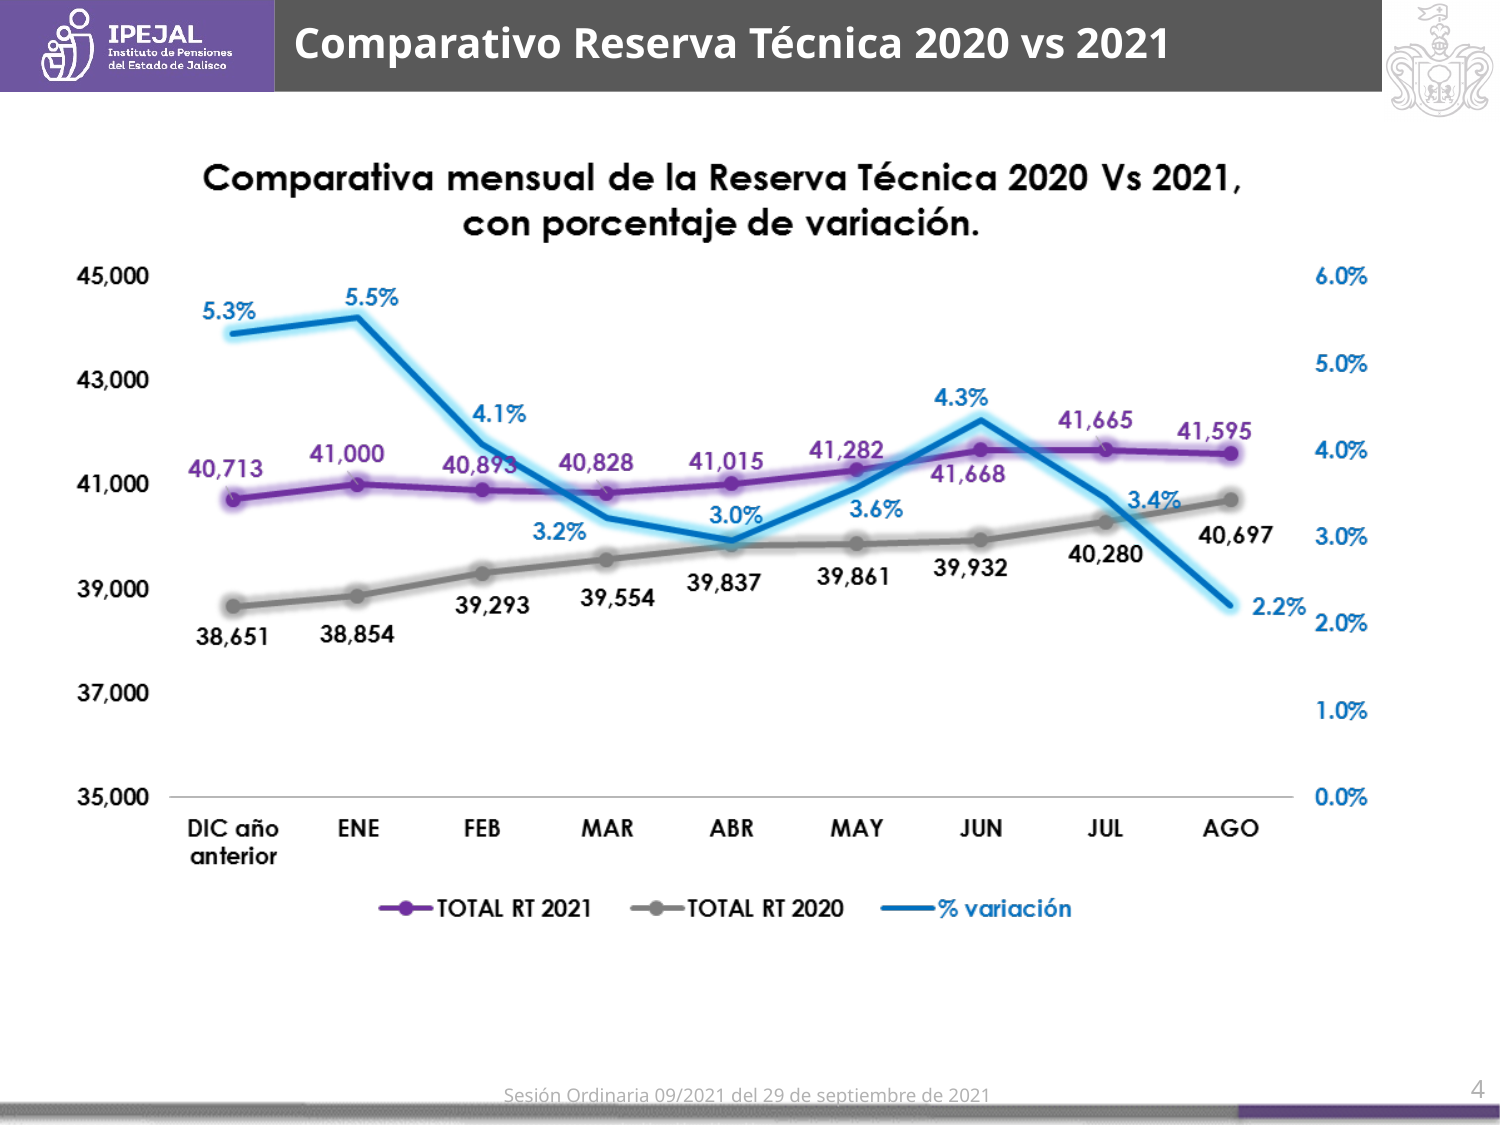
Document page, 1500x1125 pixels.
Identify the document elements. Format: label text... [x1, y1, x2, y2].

slide_number 4 [1149, 1060, 1500, 1121]
picture [0, 1096, 473, 1125]
picture [1027, 1096, 1500, 1125]
picture [0, 0, 275, 92]
footer Sesión Ordinaria 09/2021 del 29 de septiembre de 2021 [473, 1064, 1027, 1125]
title Comparativo Reserva Técnica 2020 vs 2021 [278, 4, 1385, 85]
picture [57, 133, 1385, 947]
